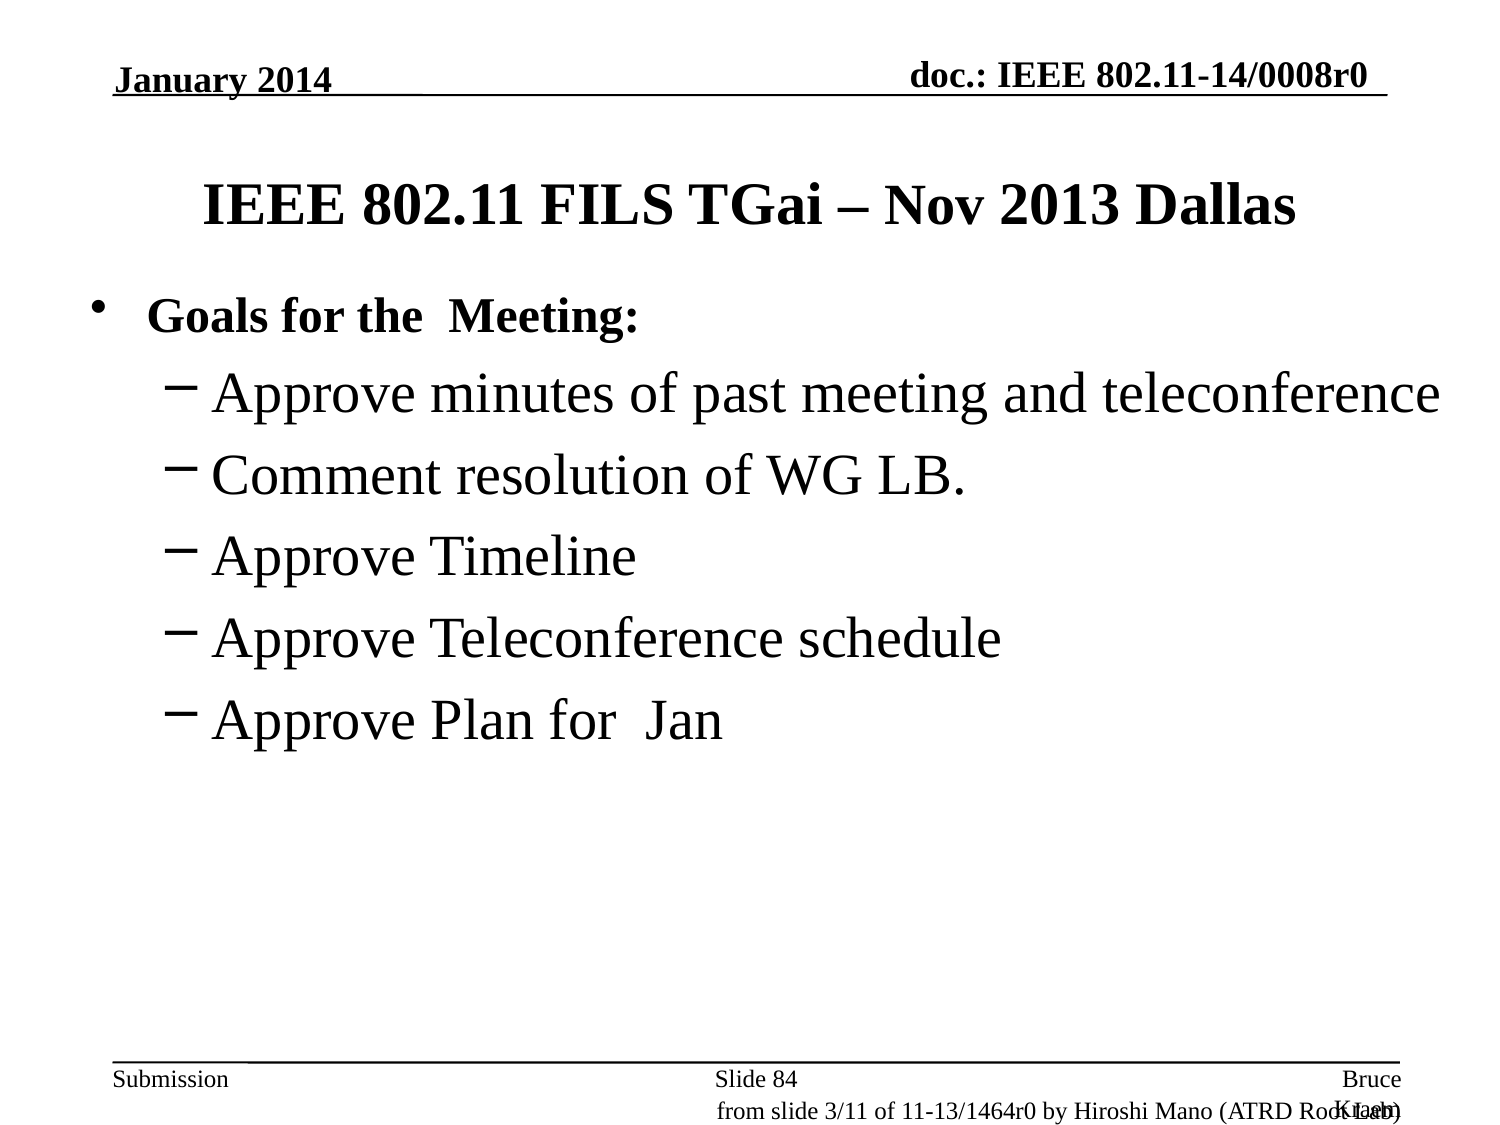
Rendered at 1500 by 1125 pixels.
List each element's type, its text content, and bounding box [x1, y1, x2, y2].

list Goals for the Meeting: Approve minutes of past meeting and teleconference Comment resolution of WG LB. Approve Timeline Approve Teleconference schedule Approve Plan for Jan [75, 275, 1500, 1125]
title IEEE 802.11 FILS TGai – Nov 2013 Dallas [0, 112, 1500, 288]
slide_number Slide 84 [712, 1062, 800, 1087]
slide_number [114, 54, 374, 100]
text_box from slide 3/11 of 11-13/1464r0 by Hiroshi Mano (ATRD Root Lab) [343, 1087, 1417, 1125]
footer Bruce Kraemer, Marvell [1325, 1062, 1402, 1087]
